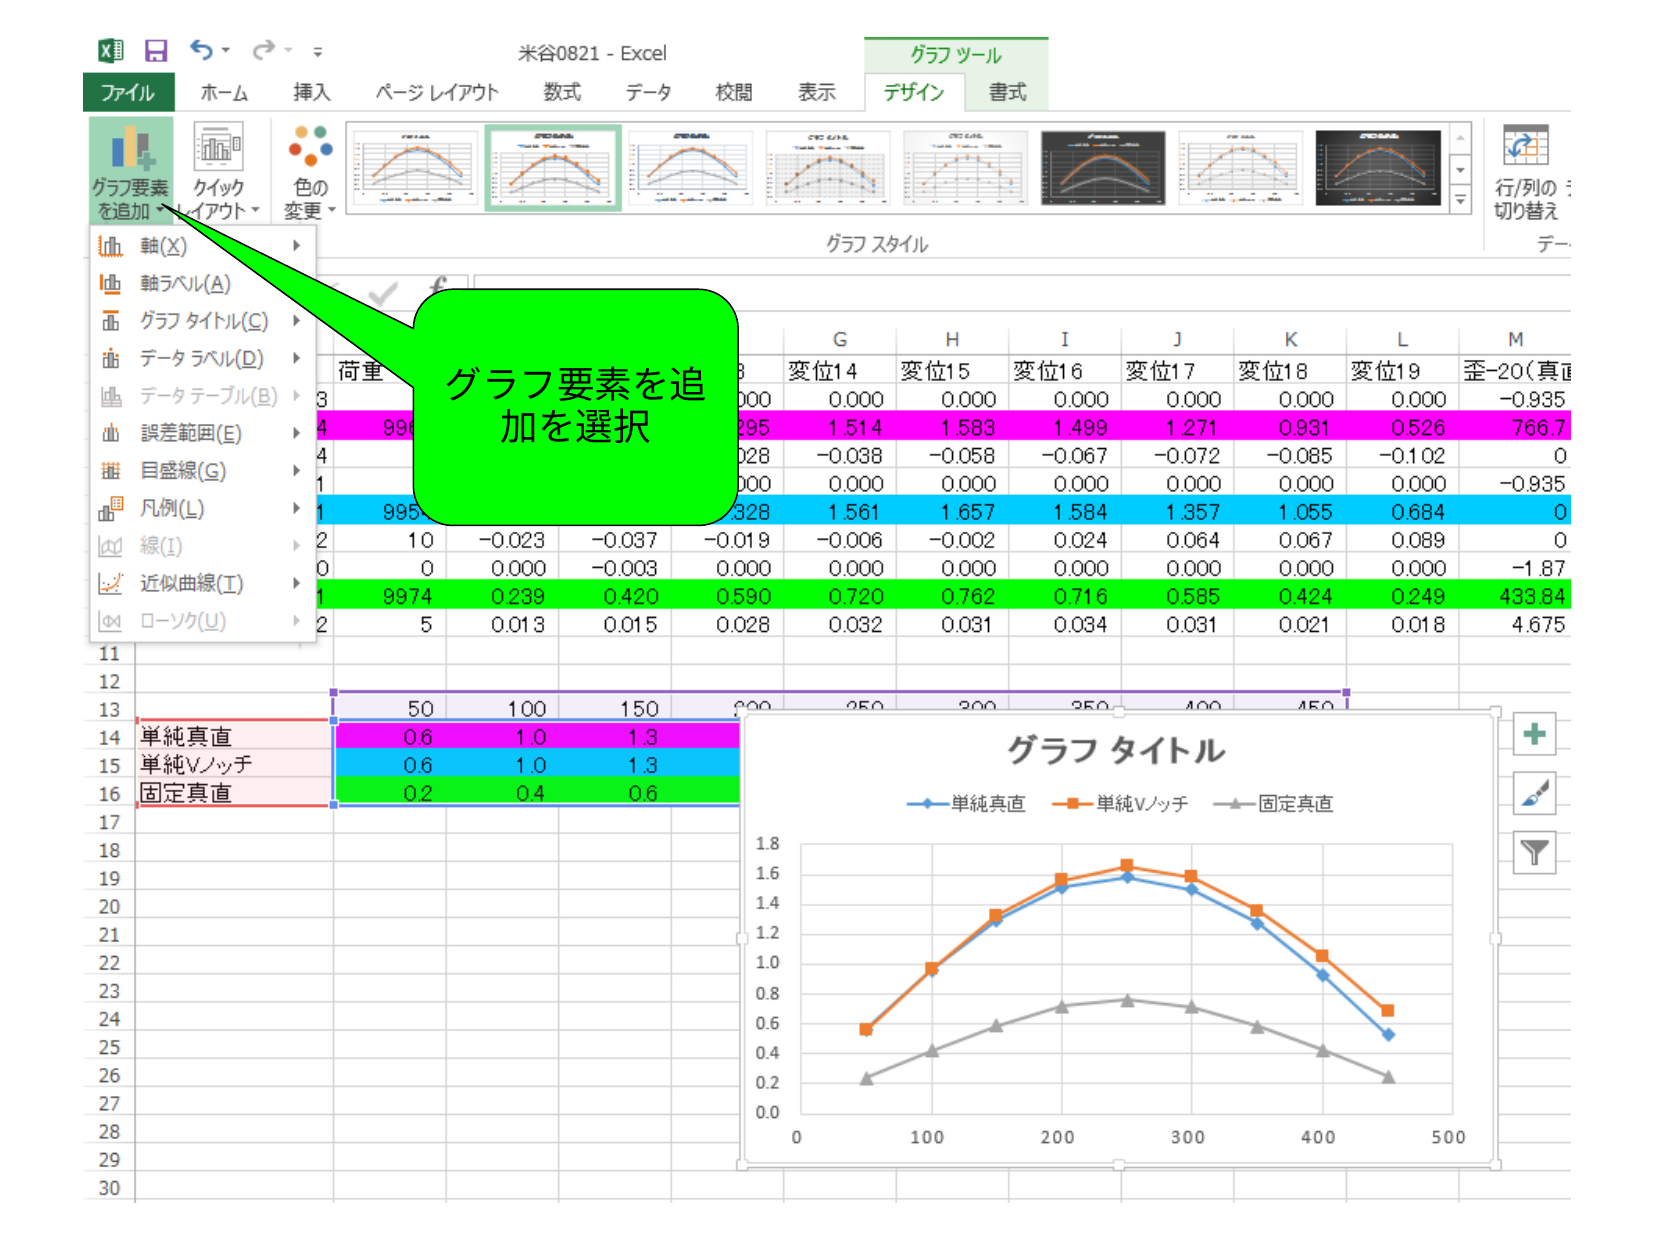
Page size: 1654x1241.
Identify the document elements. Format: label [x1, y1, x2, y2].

picture [82, 36, 1571, 1204]
